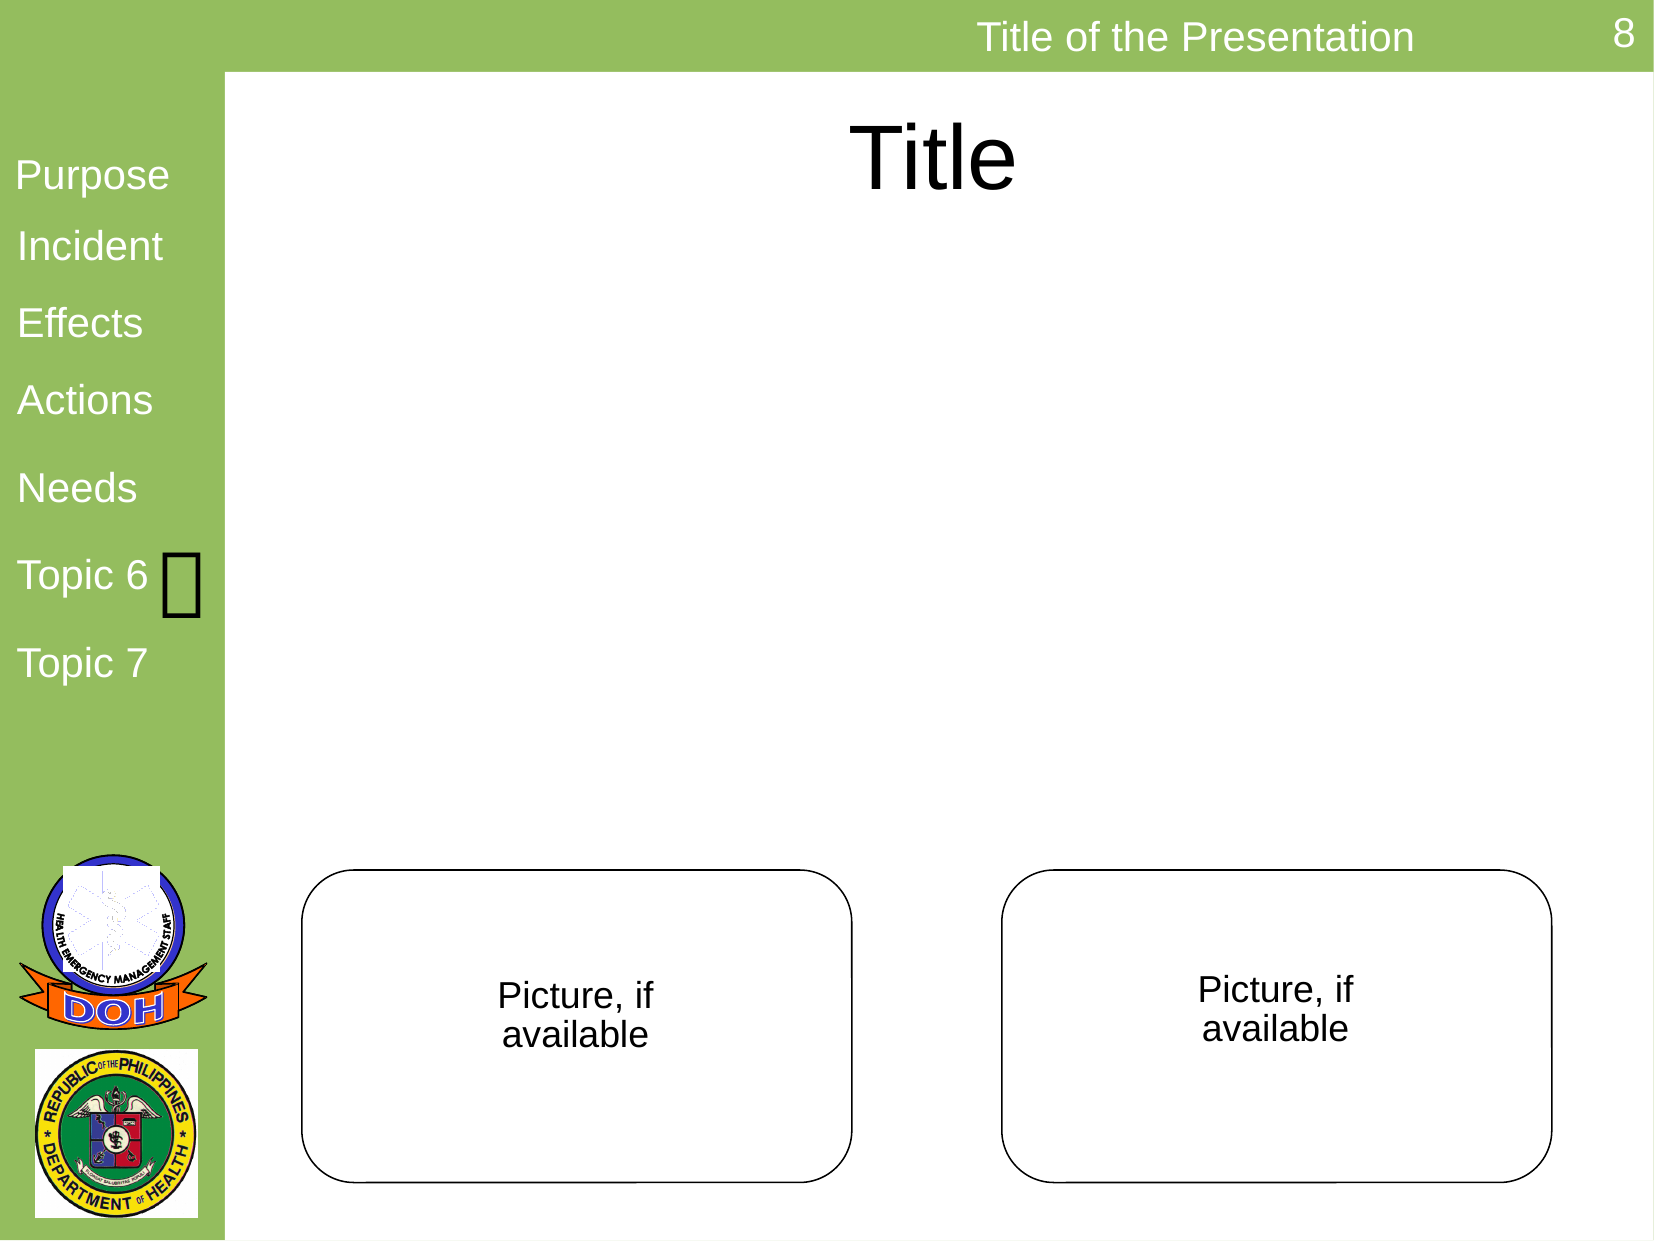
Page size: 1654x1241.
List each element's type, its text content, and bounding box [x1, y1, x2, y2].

title Title [262, 96, 1606, 226]
text_box [1001, 870, 1552, 1183]
text_box  [139, 534, 252, 646]
text_box Picture, if available [1149, 963, 1402, 1058]
text_box Picture, if available [449, 969, 702, 1064]
text_box [301, 870, 852, 1183]
